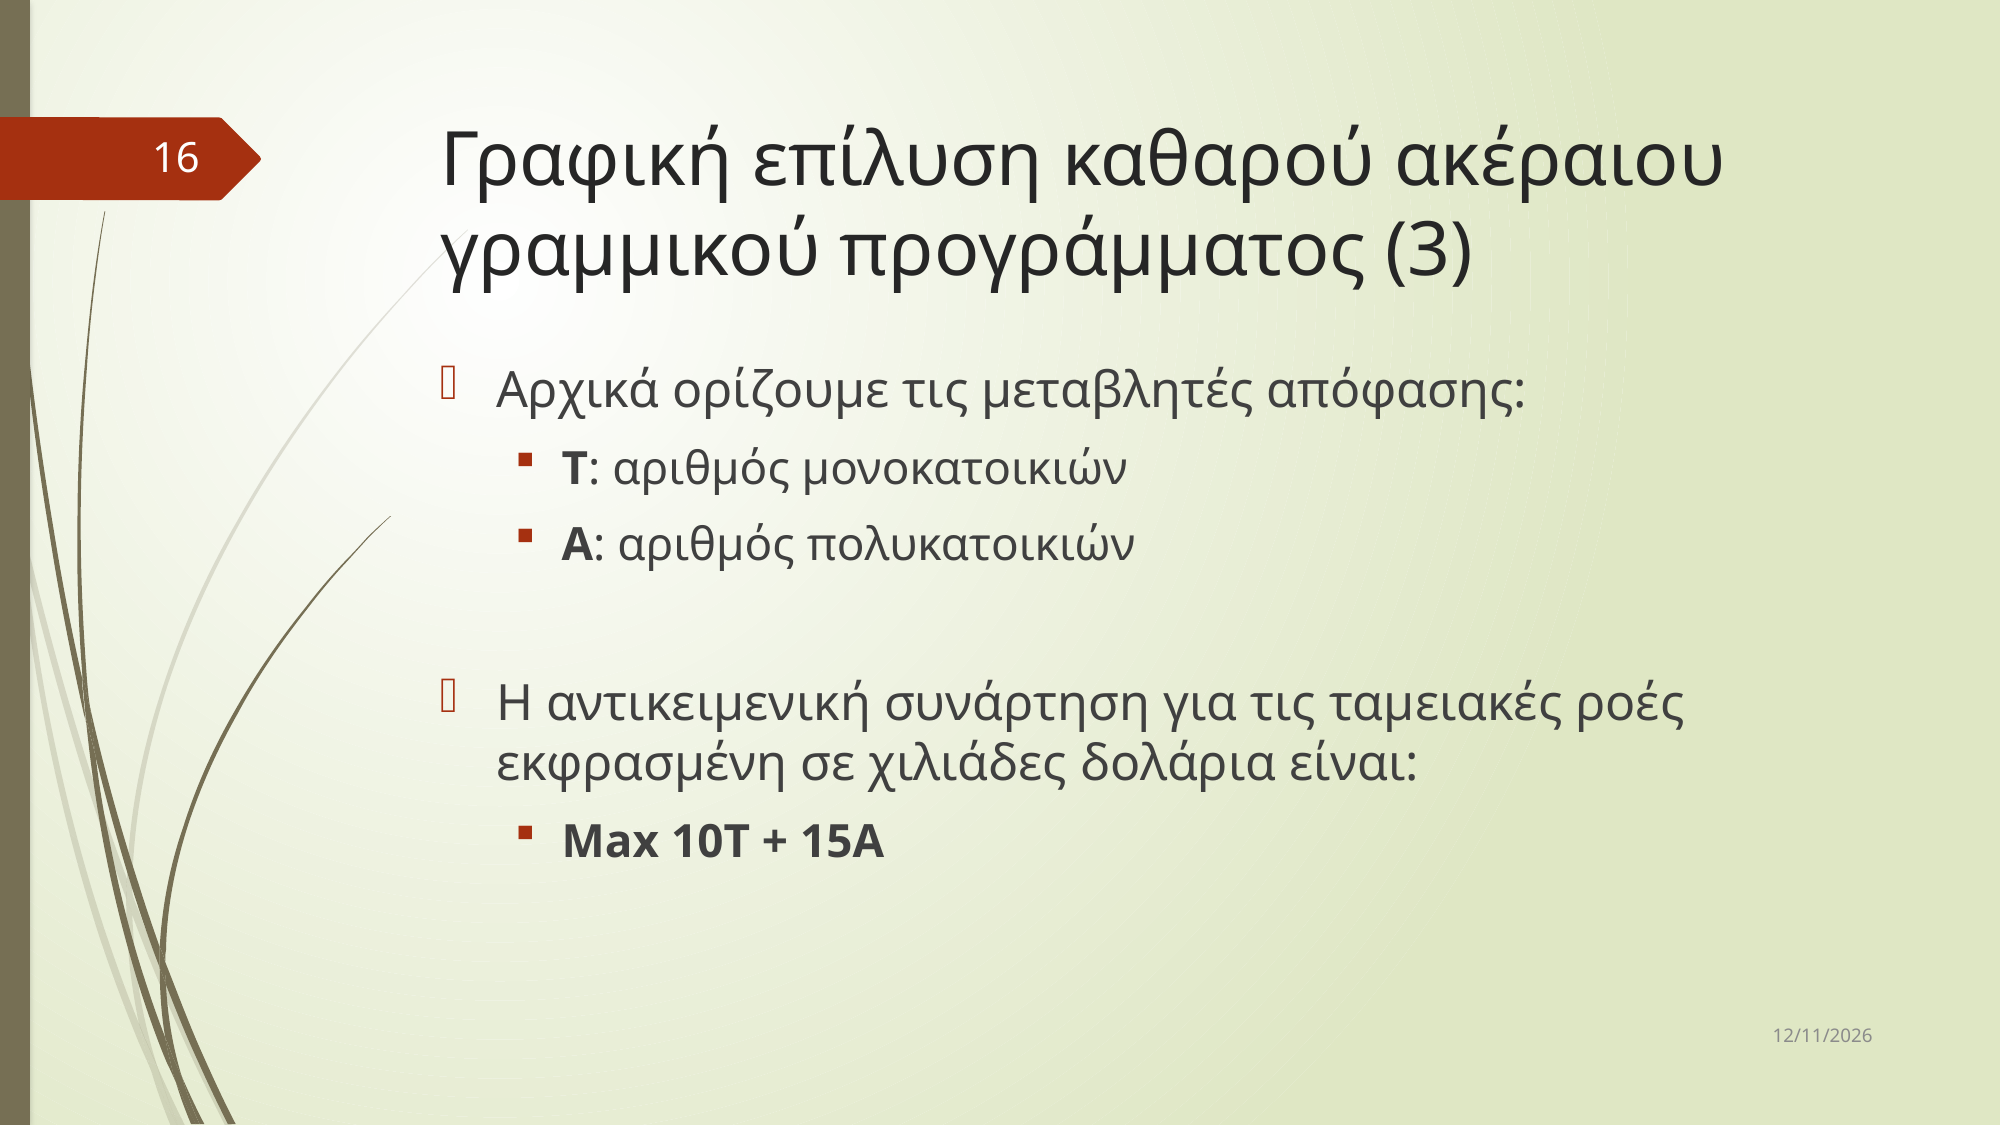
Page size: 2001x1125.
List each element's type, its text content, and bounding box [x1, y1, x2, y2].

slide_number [1699, 1005, 1888, 1067]
slide_number 16 [87, 129, 216, 190]
title Γραφική επίλυση καθαρού ακέραιου γραμμικού προγράμματος (3) [425, 102, 1888, 313]
list Αρχικά ορίζουμε τις μεταβλητές απόφασης: Τ: αριθμός μονοκατοικιών Α: αριθμός πολυκατοικιών Η αντικειμενική συνάρτηση για τις ταμειακές ροές εκφρασμένη σε χιλιάδες δολάρια είναι: Max 10T + 15A [424, 350, 2000, 1106]
